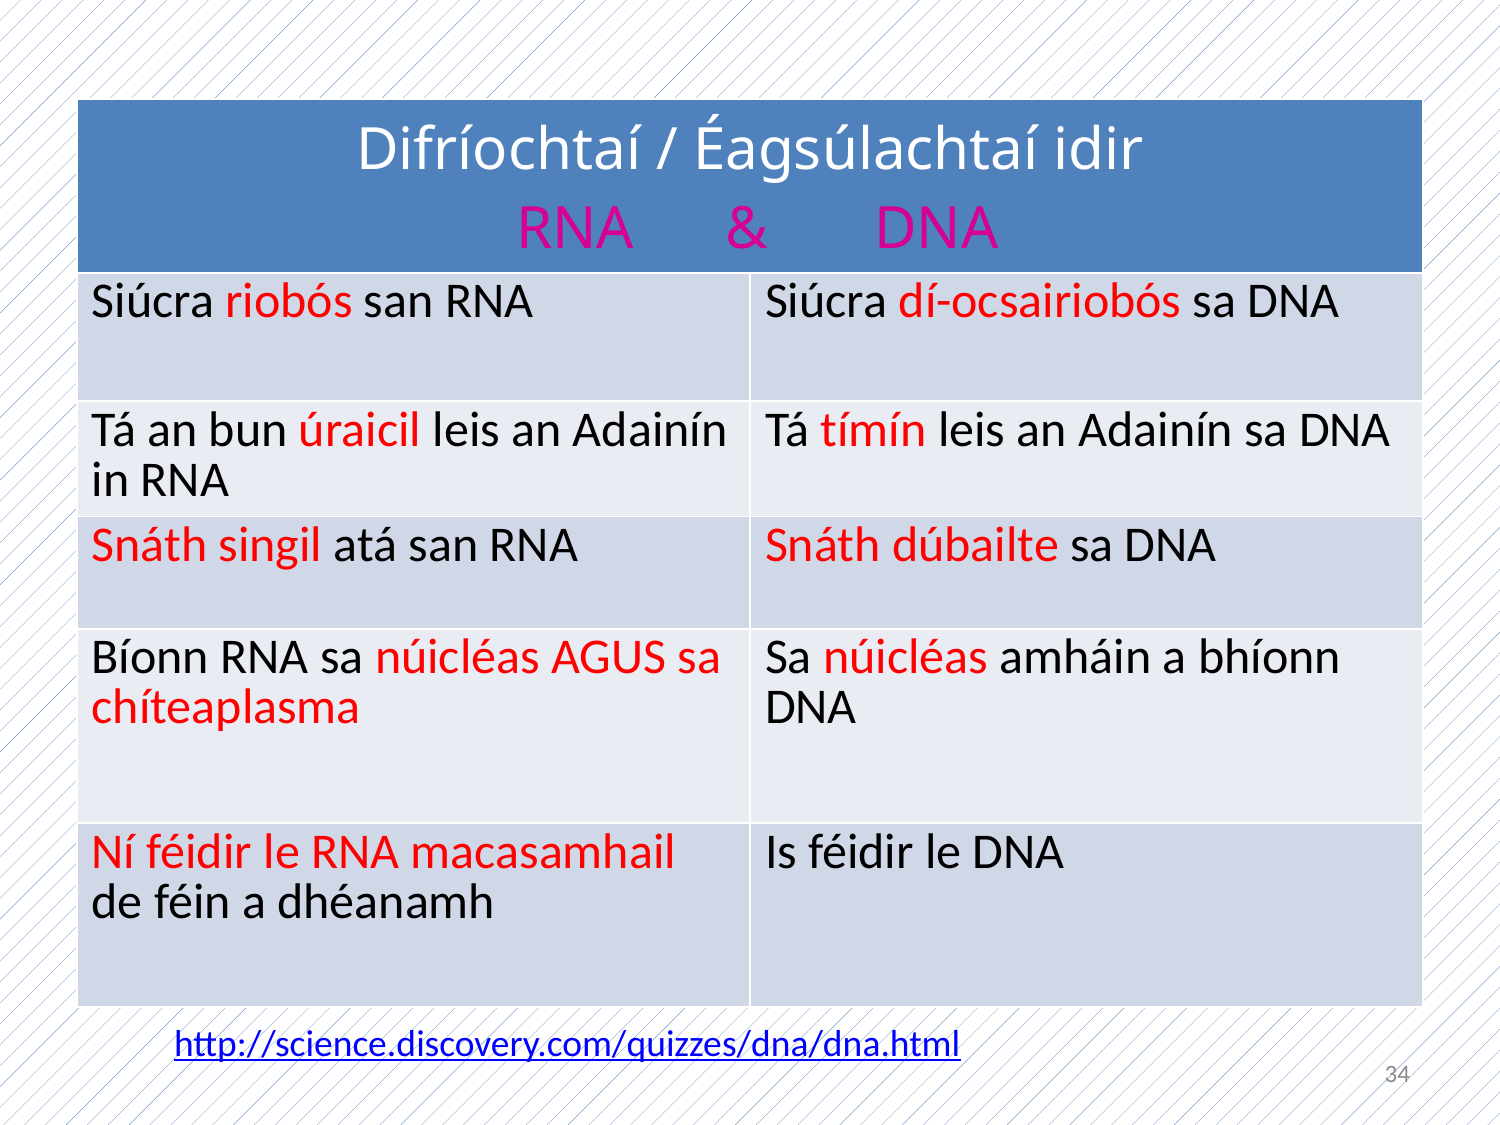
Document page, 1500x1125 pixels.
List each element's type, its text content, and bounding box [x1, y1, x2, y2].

slide_number 34 [1074, 1042, 1425, 1103]
table_cell Sa núicléas amháin a bhíonn DNA [751, 630, 1422, 822]
table_cell Tá tímín leis an Adainín sa DNA [751, 402, 1422, 516]
table_header Difríochtaí / Éagsúlachtaí idir RNA & DNA [78, 100, 1422, 272]
text_box http://science.discovery.com/quizzes/dna/dna.html [159, 1011, 1223, 1072]
table_cell Ní féidir le RNA macasamhail de féin a dhéanamh [78, 824, 749, 1006]
table_cell Snáth singil atá san RNA [78, 517, 749, 628]
table_cell Siúcra riobós san RNA [78, 274, 749, 400]
table_cell Tá an bun úraicil leis an Adainín in RNA [78, 402, 749, 516]
table_cell Siúcra dí-ocsairiobós sa DNA [751, 274, 1422, 400]
table_cell Bíonn RNA sa núicléas AGUS sa chíteaplasma [78, 630, 749, 822]
table_cell Snáth dúbailte sa DNA [751, 517, 1422, 628]
table_cell Is féidir le DNA [751, 824, 1422, 1006]
